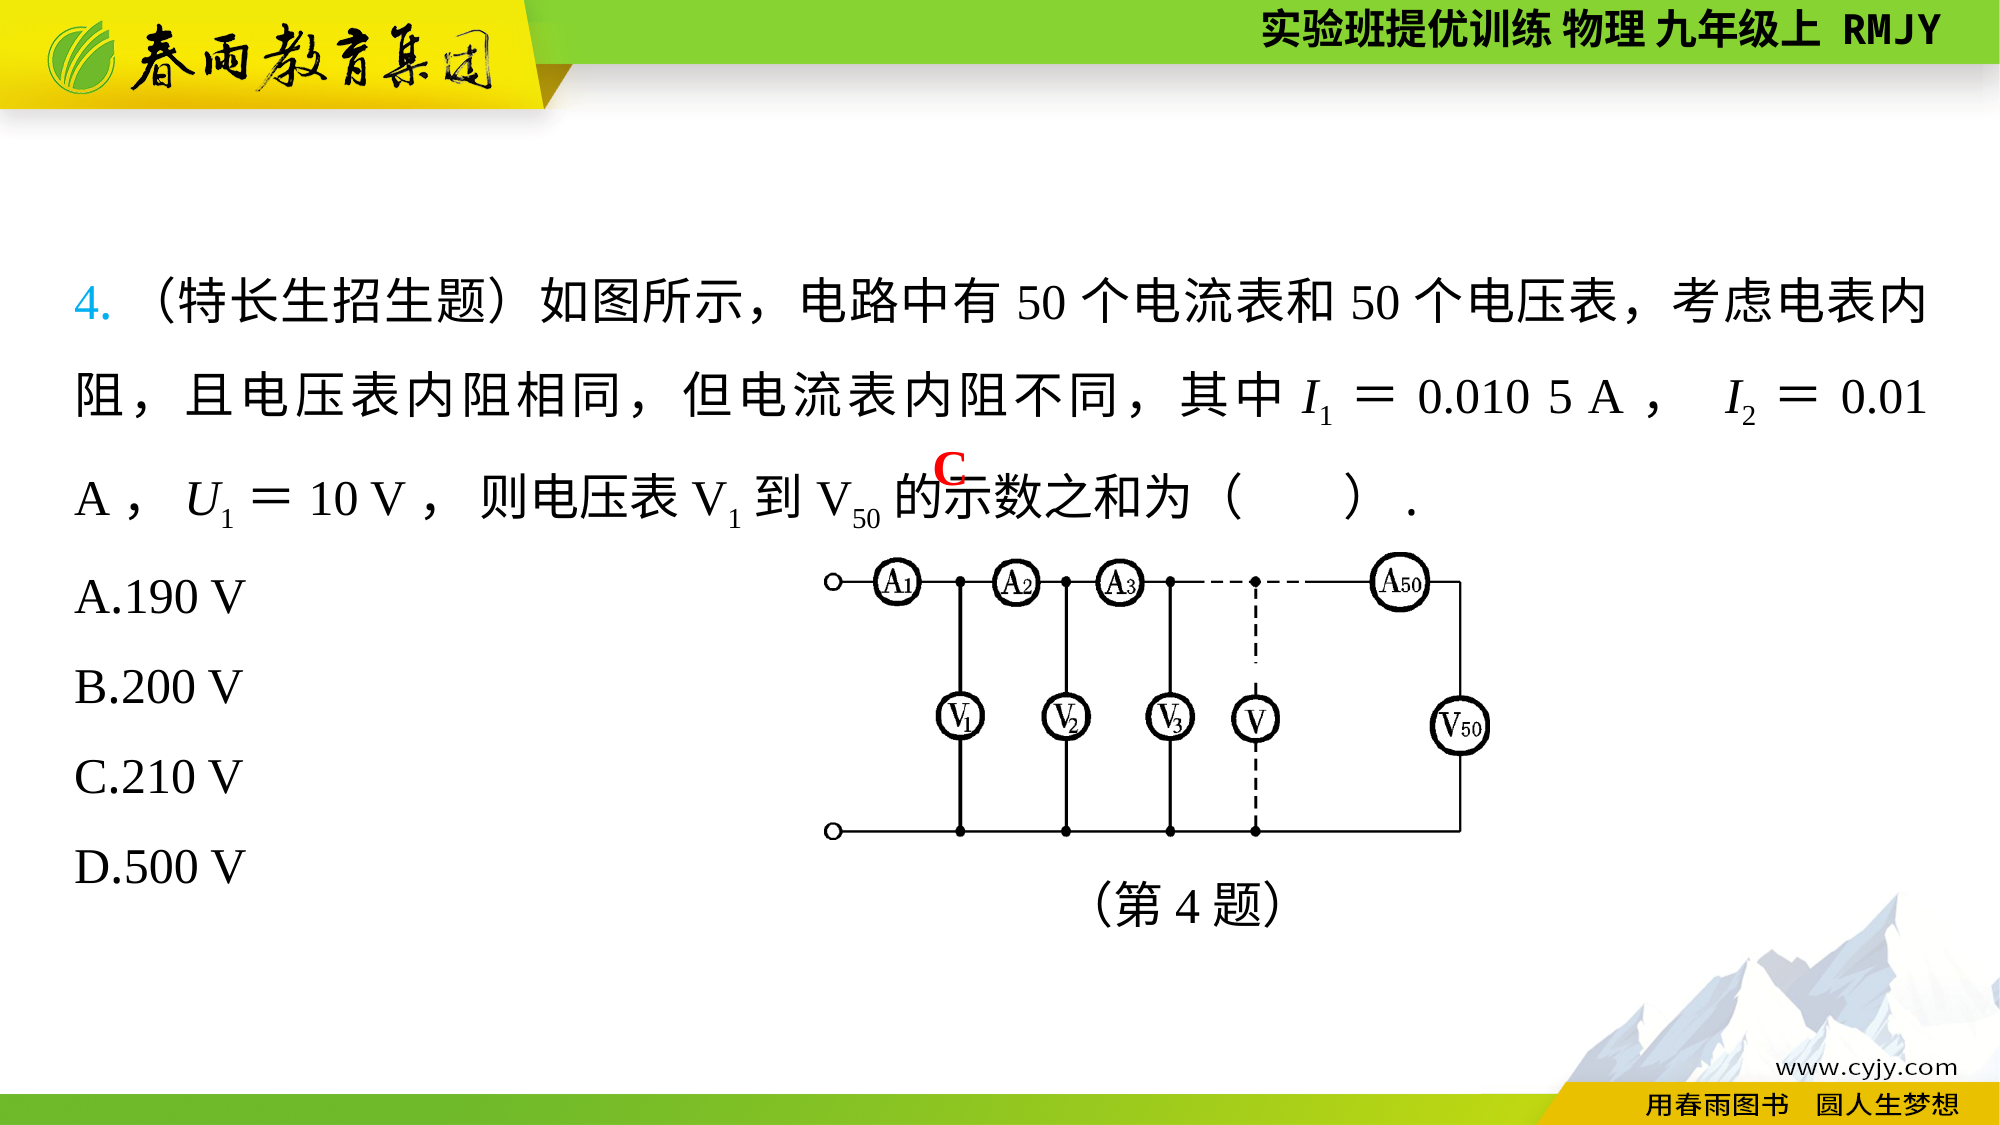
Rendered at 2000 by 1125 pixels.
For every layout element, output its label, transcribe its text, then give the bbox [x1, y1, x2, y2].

text_box （第4题） [1048, 855, 1327, 941]
picture [0, 0, 2000, 1125]
list 4.（特长生招生题）如图所示，电路中有50个电流表和50个电压表，考虑电表内阻，且电压表内阻相同，但电流表内阻不同，其中I1＝0.010 5 A， I2＝0.01 A，U1＝10 V， 则电压表V1到V50的示数之和为（ ）. A.190 V B.200 V C.210 V D.500 V [59, 231, 1944, 883]
text_box C [917, 428, 984, 504]
